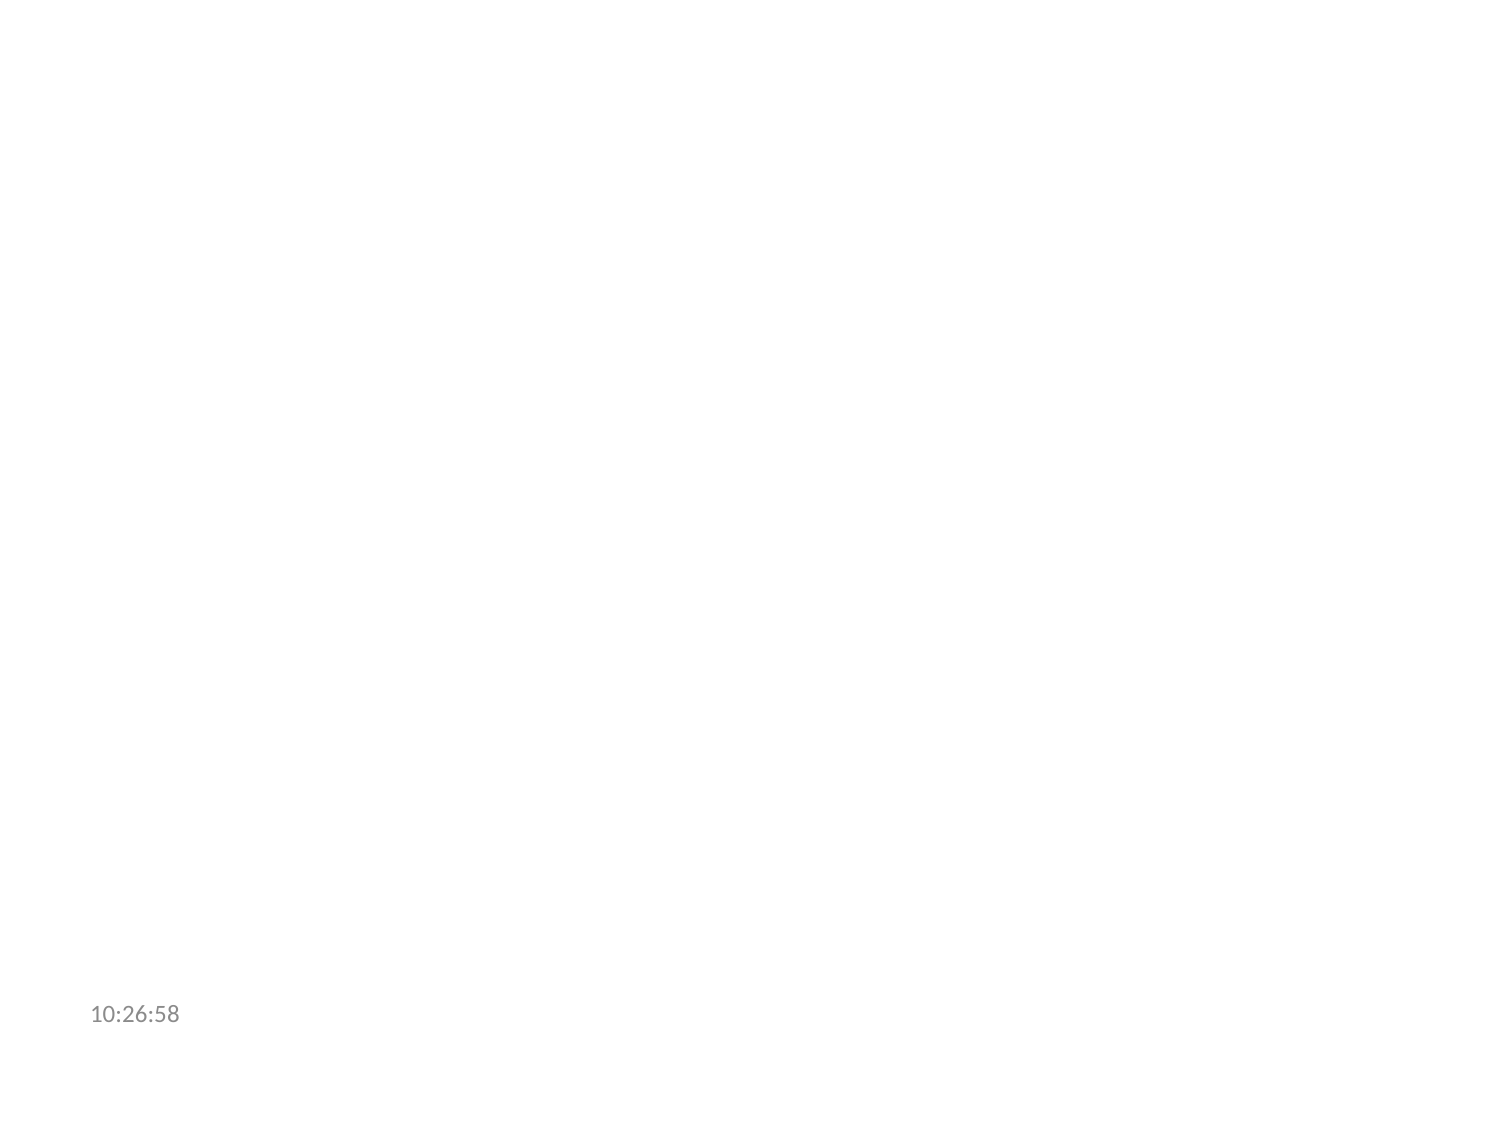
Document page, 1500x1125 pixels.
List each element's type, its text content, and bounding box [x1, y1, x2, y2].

text_box 15:35:09 [75, 982, 425, 1043]
